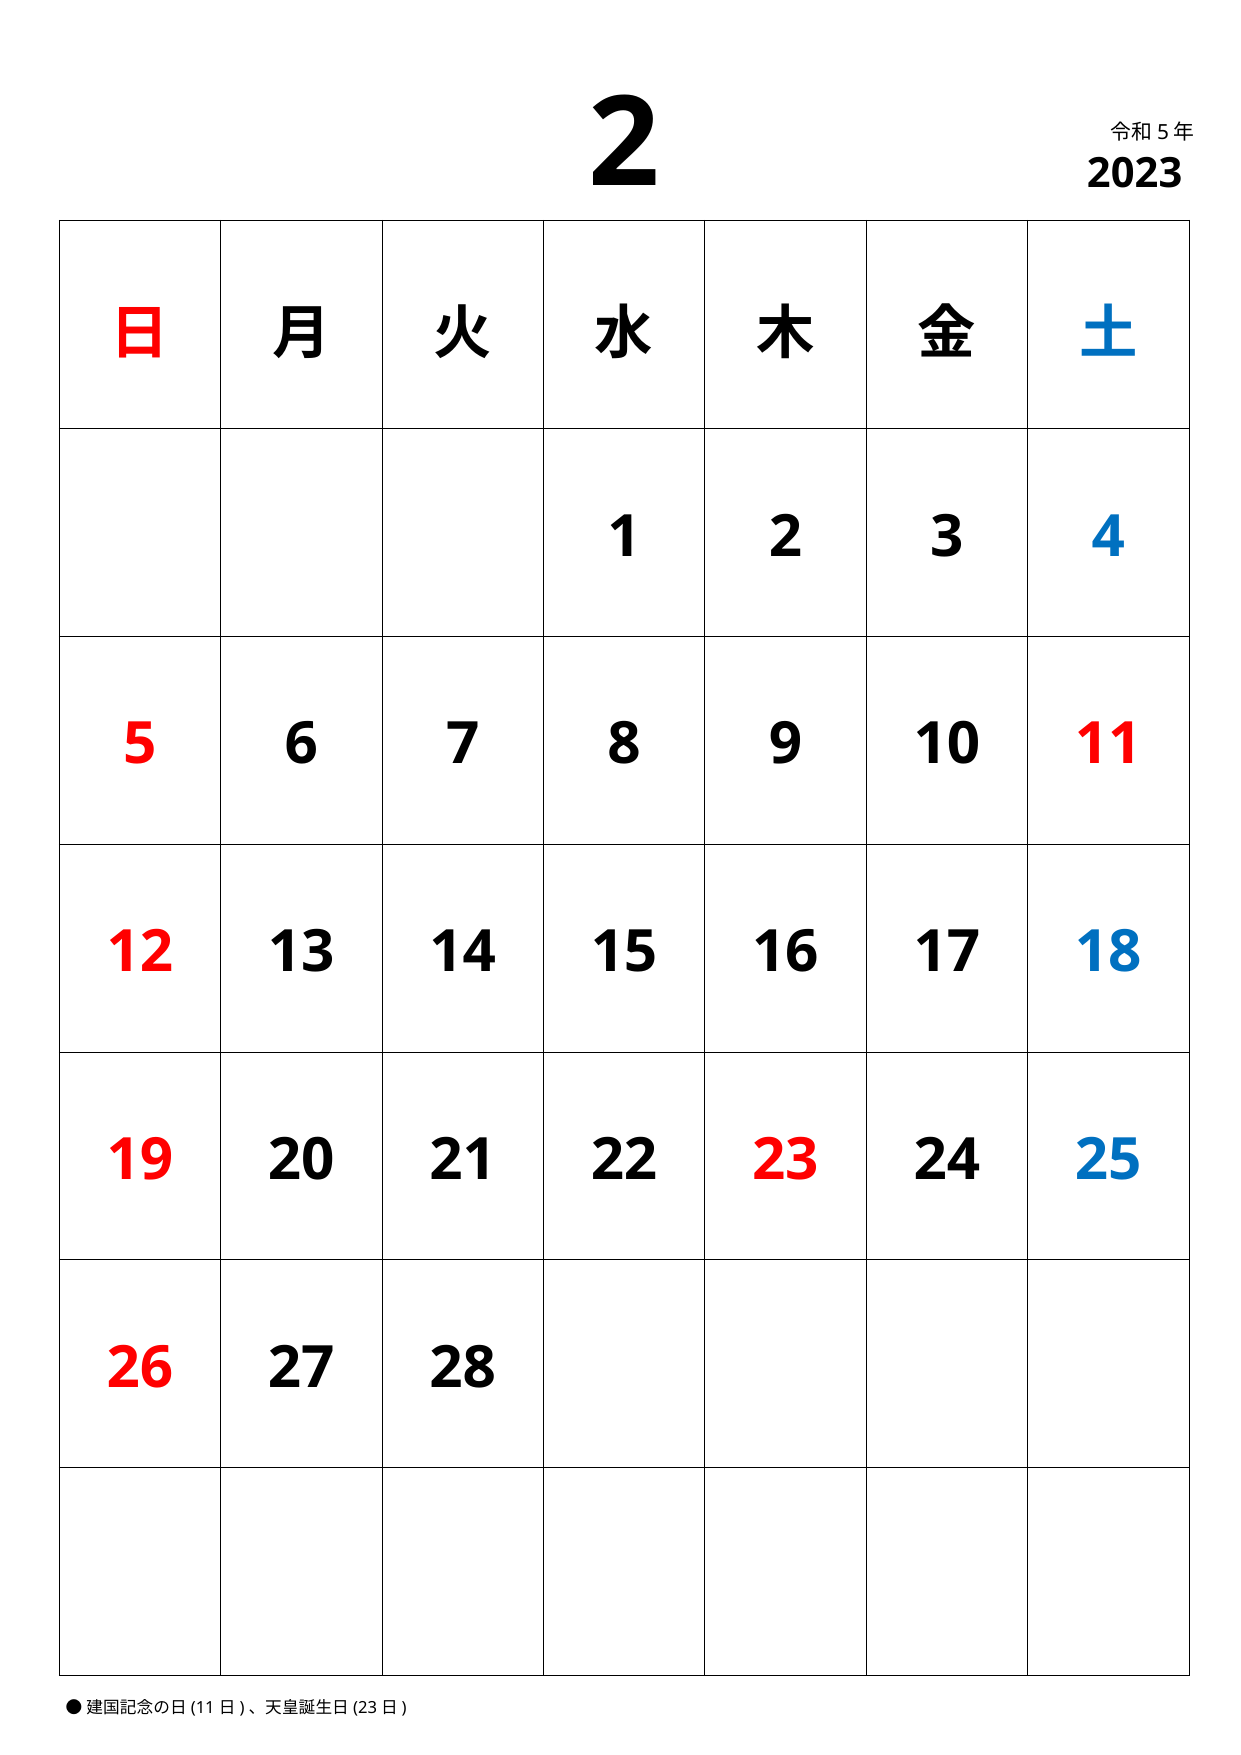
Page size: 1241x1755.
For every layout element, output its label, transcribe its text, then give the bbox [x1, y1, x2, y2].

table_cell 9 [705, 637, 866, 844]
text_box 令和5年 [1095, 110, 1210, 151]
table_header 火 [383, 221, 543, 428]
table_cell [544, 1468, 704, 1675]
table_cell 22 [544, 1053, 704, 1259]
table_cell 23 [705, 1053, 866, 1259]
text_box 2 [573, 53, 675, 219]
table_cell [60, 429, 220, 636]
table_header 土 [1028, 221, 1189, 428]
table_cell 17 [867, 845, 1027, 1052]
table_cell 16 [705, 845, 866, 1052]
table_cell 12 [60, 845, 220, 1052]
table_cell 20 [221, 1053, 382, 1259]
table_cell 10 [867, 637, 1027, 844]
table_cell 7 [383, 637, 543, 844]
table_cell 3 [867, 429, 1027, 636]
table_cell 25 [1028, 1053, 1189, 1259]
table_header 木 [705, 221, 866, 428]
table_cell 27 [221, 1260, 382, 1467]
table_cell 13 [221, 845, 382, 1052]
table_cell [867, 1468, 1027, 1675]
table_header 金 [867, 221, 1027, 428]
table_cell 28 [383, 1260, 543, 1467]
table_header 日 [60, 221, 220, 428]
table_cell [383, 1468, 543, 1675]
table_cell [1028, 1468, 1189, 1675]
table_cell [705, 1468, 866, 1675]
table_cell [1028, 1260, 1189, 1467]
text_box ●建国記念の日(11日)、天皇誕生日(23日) [50, 1689, 422, 1725]
table_cell [383, 429, 543, 636]
table_cell 19 [60, 1053, 220, 1259]
table_cell 14 [383, 845, 543, 1052]
table_cell 6 [221, 637, 382, 844]
table_cell 15 [544, 845, 704, 1052]
table_cell [221, 1468, 382, 1675]
table_cell [221, 429, 382, 636]
table_header 水 [544, 221, 704, 428]
table_cell 5 [60, 637, 220, 844]
table_cell 1 [544, 429, 704, 636]
table_cell 4 [1028, 429, 1189, 636]
table_cell 11 [1028, 637, 1189, 844]
table_cell 24 [867, 1053, 1027, 1259]
table_cell 21 [383, 1053, 543, 1259]
table_cell [705, 1260, 866, 1467]
table_cell 2 [705, 429, 866, 636]
text_box 2023 [1072, 138, 1198, 204]
table_header 月 [221, 221, 382, 428]
table_cell [544, 1260, 704, 1467]
table_cell [867, 1260, 1027, 1467]
table_cell 8 [544, 637, 704, 844]
table_cell 26 [60, 1260, 220, 1467]
table_cell [60, 1468, 220, 1675]
table_cell 18 [1028, 845, 1189, 1052]
